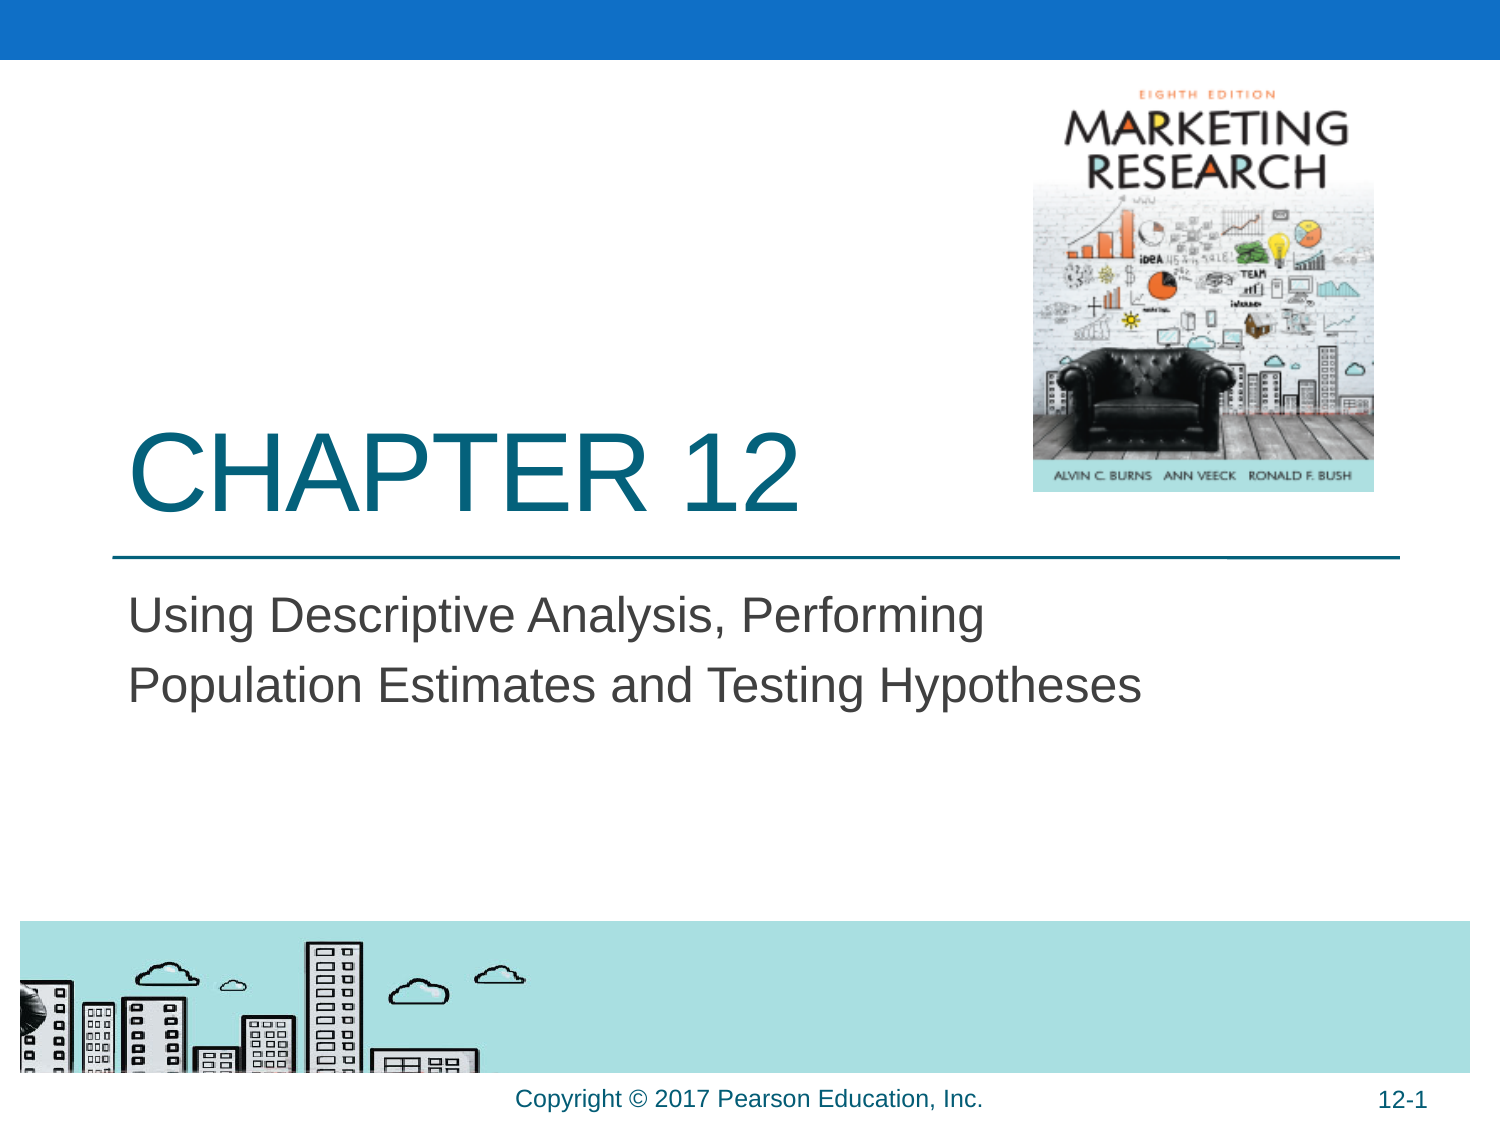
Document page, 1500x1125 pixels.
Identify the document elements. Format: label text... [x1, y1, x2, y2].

picture [1033, 86, 1374, 492]
subtitle Using Descriptive Analysis, Performing Population Estimates and Testing Hypotheses [112, 575, 1163, 863]
picture [641, 1100, 647, 1107]
title Chapter 12 [112, 224, 1400, 542]
picture [20, 921, 1471, 1073]
